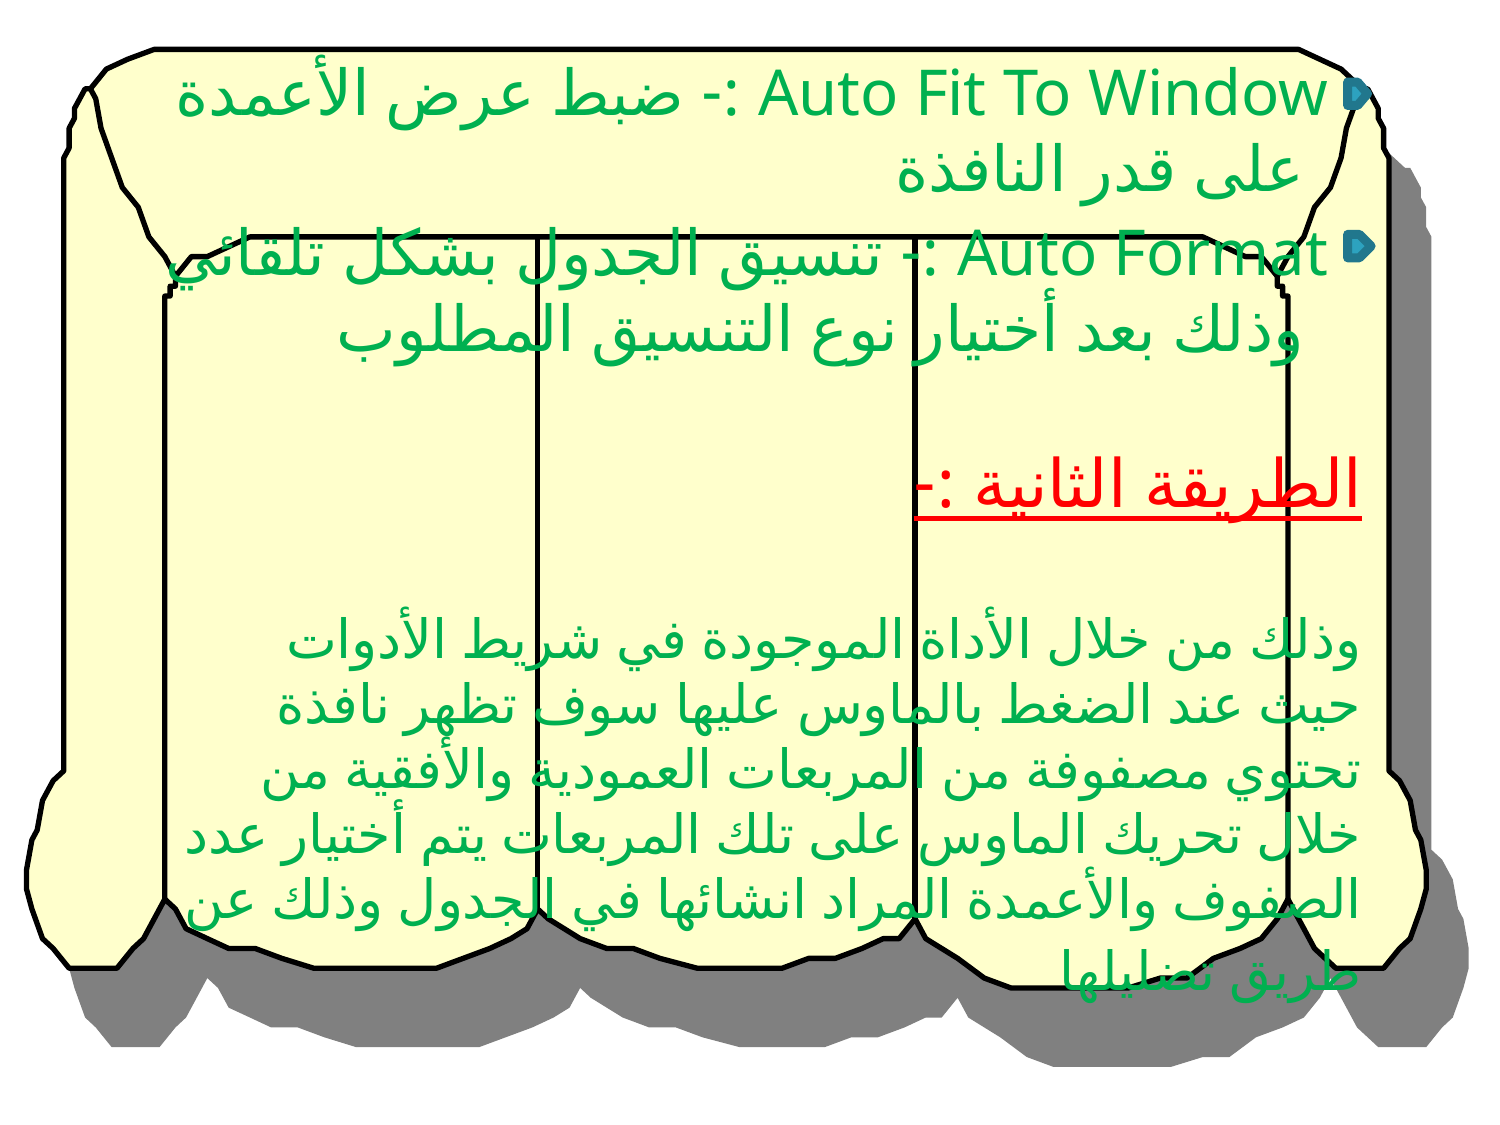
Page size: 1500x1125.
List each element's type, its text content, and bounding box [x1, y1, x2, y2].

list Auto Fit To Window :- ضبط عرض الأعمدة على قدر النافذة Auto Format :- تنسيق الجدول بشكل تلقائي وذلك بعد أختيار نوع التنسيق المطلوب [150, 45, 1377, 434]
text_box [1343, 229, 1376, 263]
text_box [1343, 77, 1373, 110]
list وذلك من خلال الأداة الموجودة في شريط الأدوات حيث عند الضغط بالماوس عليها سوف تظهر نافذة تحتوي مصفوفة من المربعات العمودية والأفقية من خلال تحريك الماوس على تلك المربعات يتم أختيار عدد الصفوف والأعمدة المراد انشائها في الجدول وذلك عن طريق تضليلها [164, 597, 1377, 1079]
title الطريقة الثانية :- [150, 433, 1378, 598]
